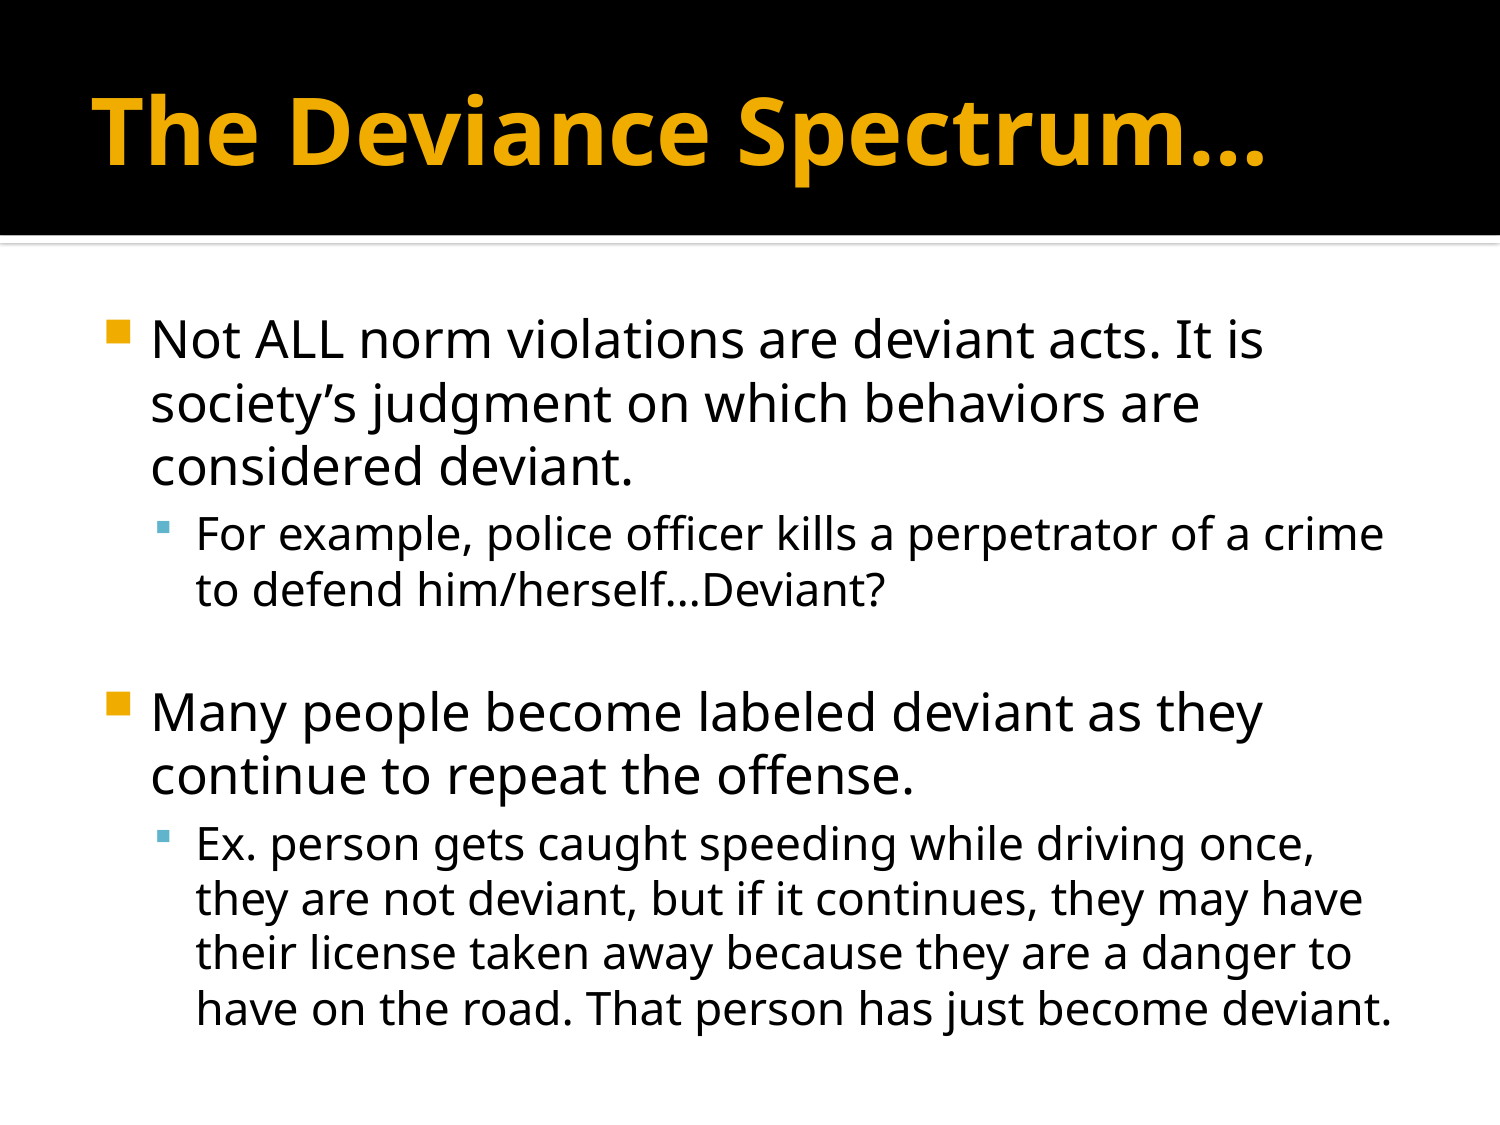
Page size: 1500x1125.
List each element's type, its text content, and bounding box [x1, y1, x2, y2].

title The Deviance Spectrum… [75, 25, 1425, 231]
list Not ALL norm violations are deviant acts. It is society’s judgment on which behaviors are considered deviant. For example, police officer kills a perpetrator of a crime to defend him/herself…Deviant? Many people become labeled deviant as they continue to repeat the offense. Ex. person gets caught speeding while driving once, they are not deviant, but if it continues, they may have their license taken away because they are a danger to have on the road. That person has just become deviant. [75, 291, 1425, 1050]
